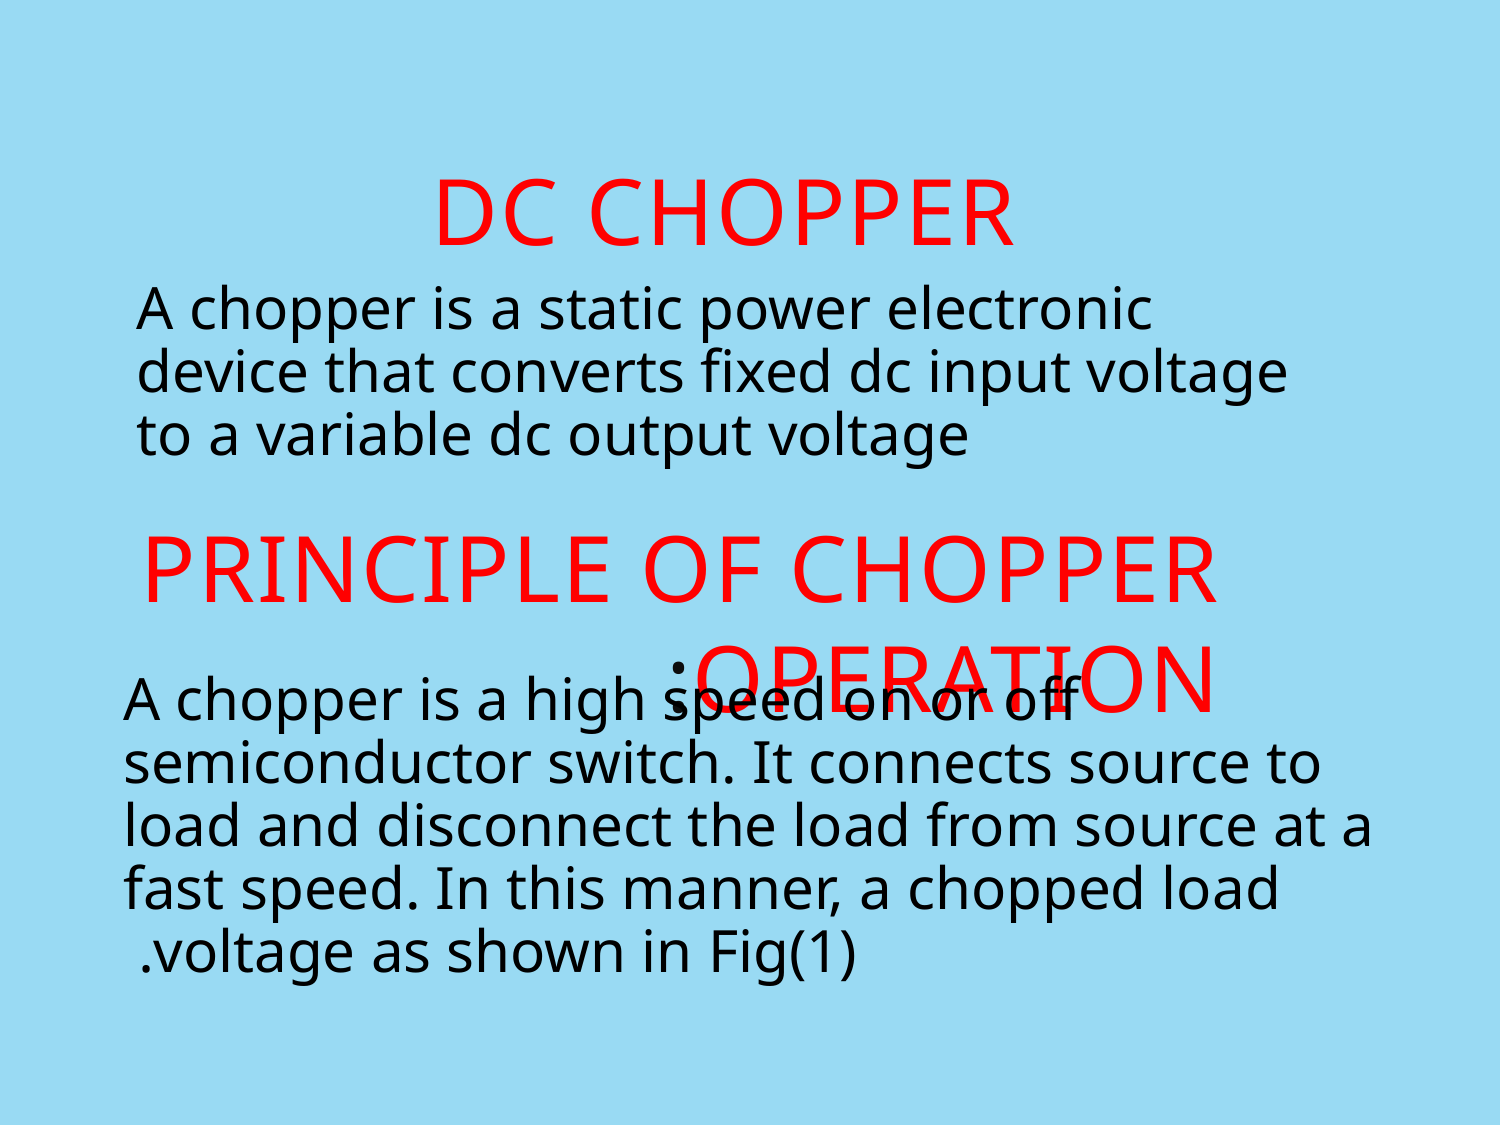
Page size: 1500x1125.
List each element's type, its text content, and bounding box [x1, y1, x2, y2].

text_box A chopper is a high speed on or off semiconductor switch. It connects source to load and disconnect the load from source at a fast speed. In this manner, a chopped load voltage as shown in Fig(1). [108, 662, 1413, 993]
title DC CHOPPER [126, 96, 1322, 342]
text_box PRINCIPLE OF CHOPPER OPERATION: [112, 503, 1238, 662]
list A chopper is a static power electronic device that converts fixed dc input voltage to a variable dc output voltage [129, 272, 1326, 662]
